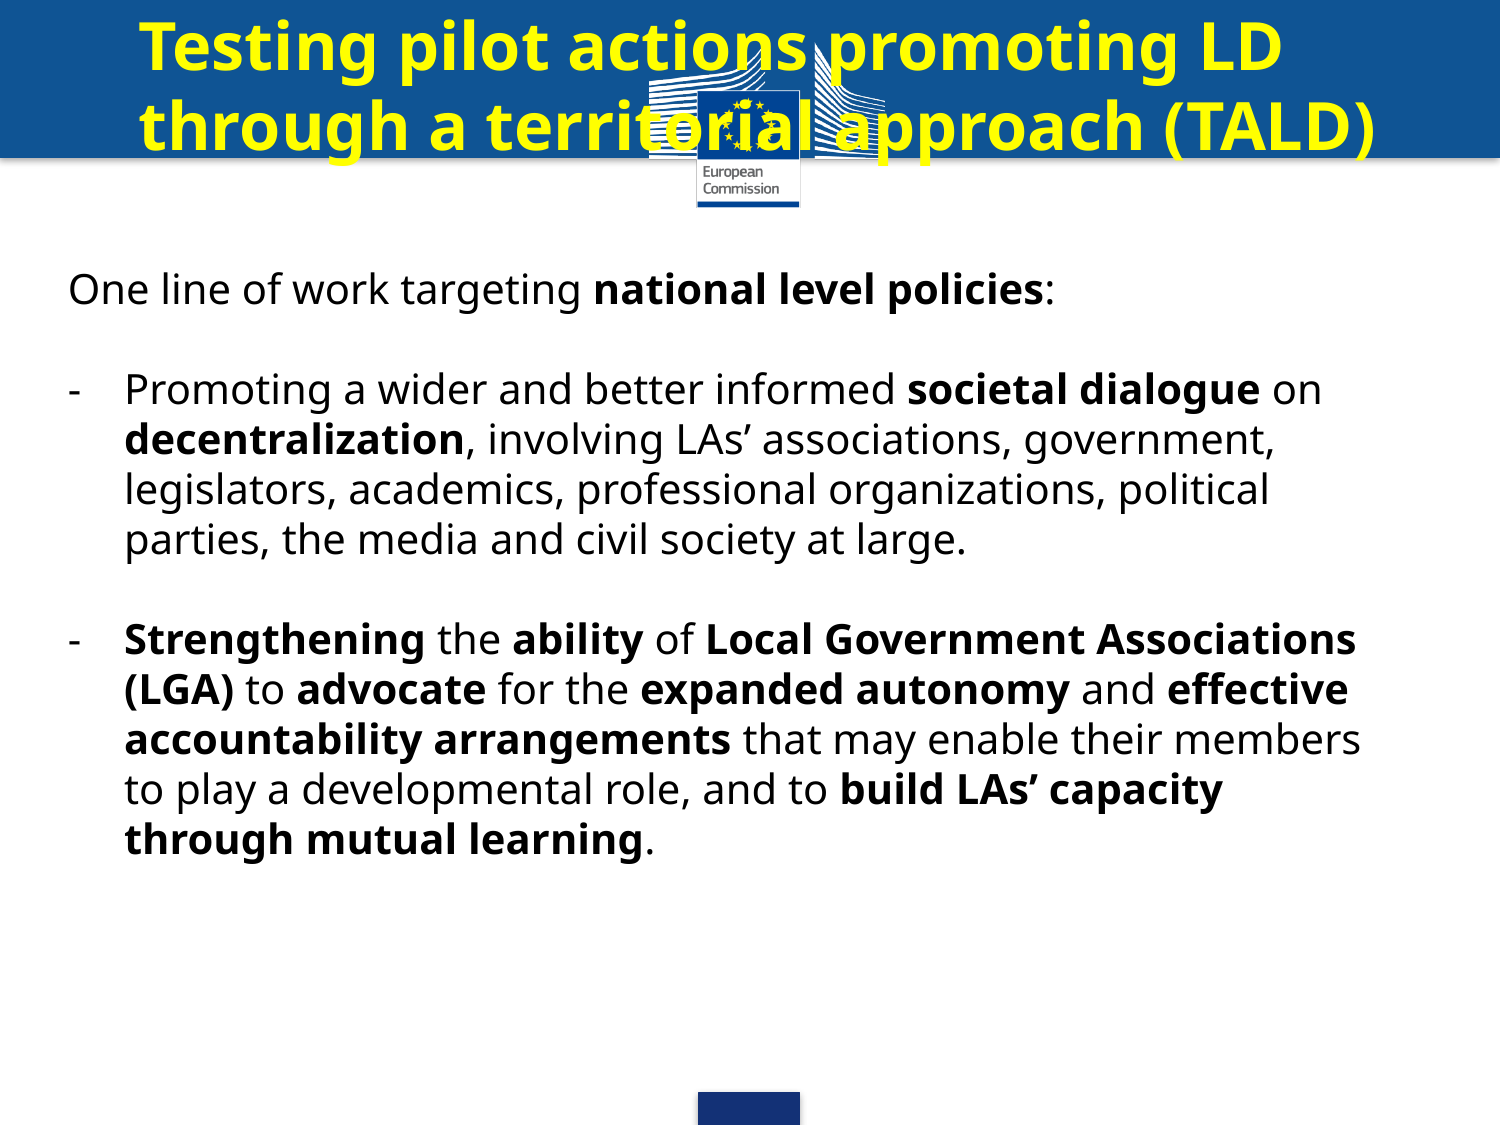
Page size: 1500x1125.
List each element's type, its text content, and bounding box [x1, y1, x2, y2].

picture [649, 171, 885, 208]
text_box One line of work targeting national level policies: Promoting a wider and better informed societal dialogue on decentralization, involving LAs’ associations, government, legislators, academics, professional organizations, political parties, the media and civil society at large. Strengthening the ability of Local Government Associations (LGA) to advocate for the expanded autonomy and effective accountability arrangements that may enable their members to play a developmental role, and to build LAs’ capacity through mutual learning. [53, 255, 1400, 971]
text_box Testing pilot actions promoting LD through a territorial approach (TALD) [123, 0, 1392, 171]
